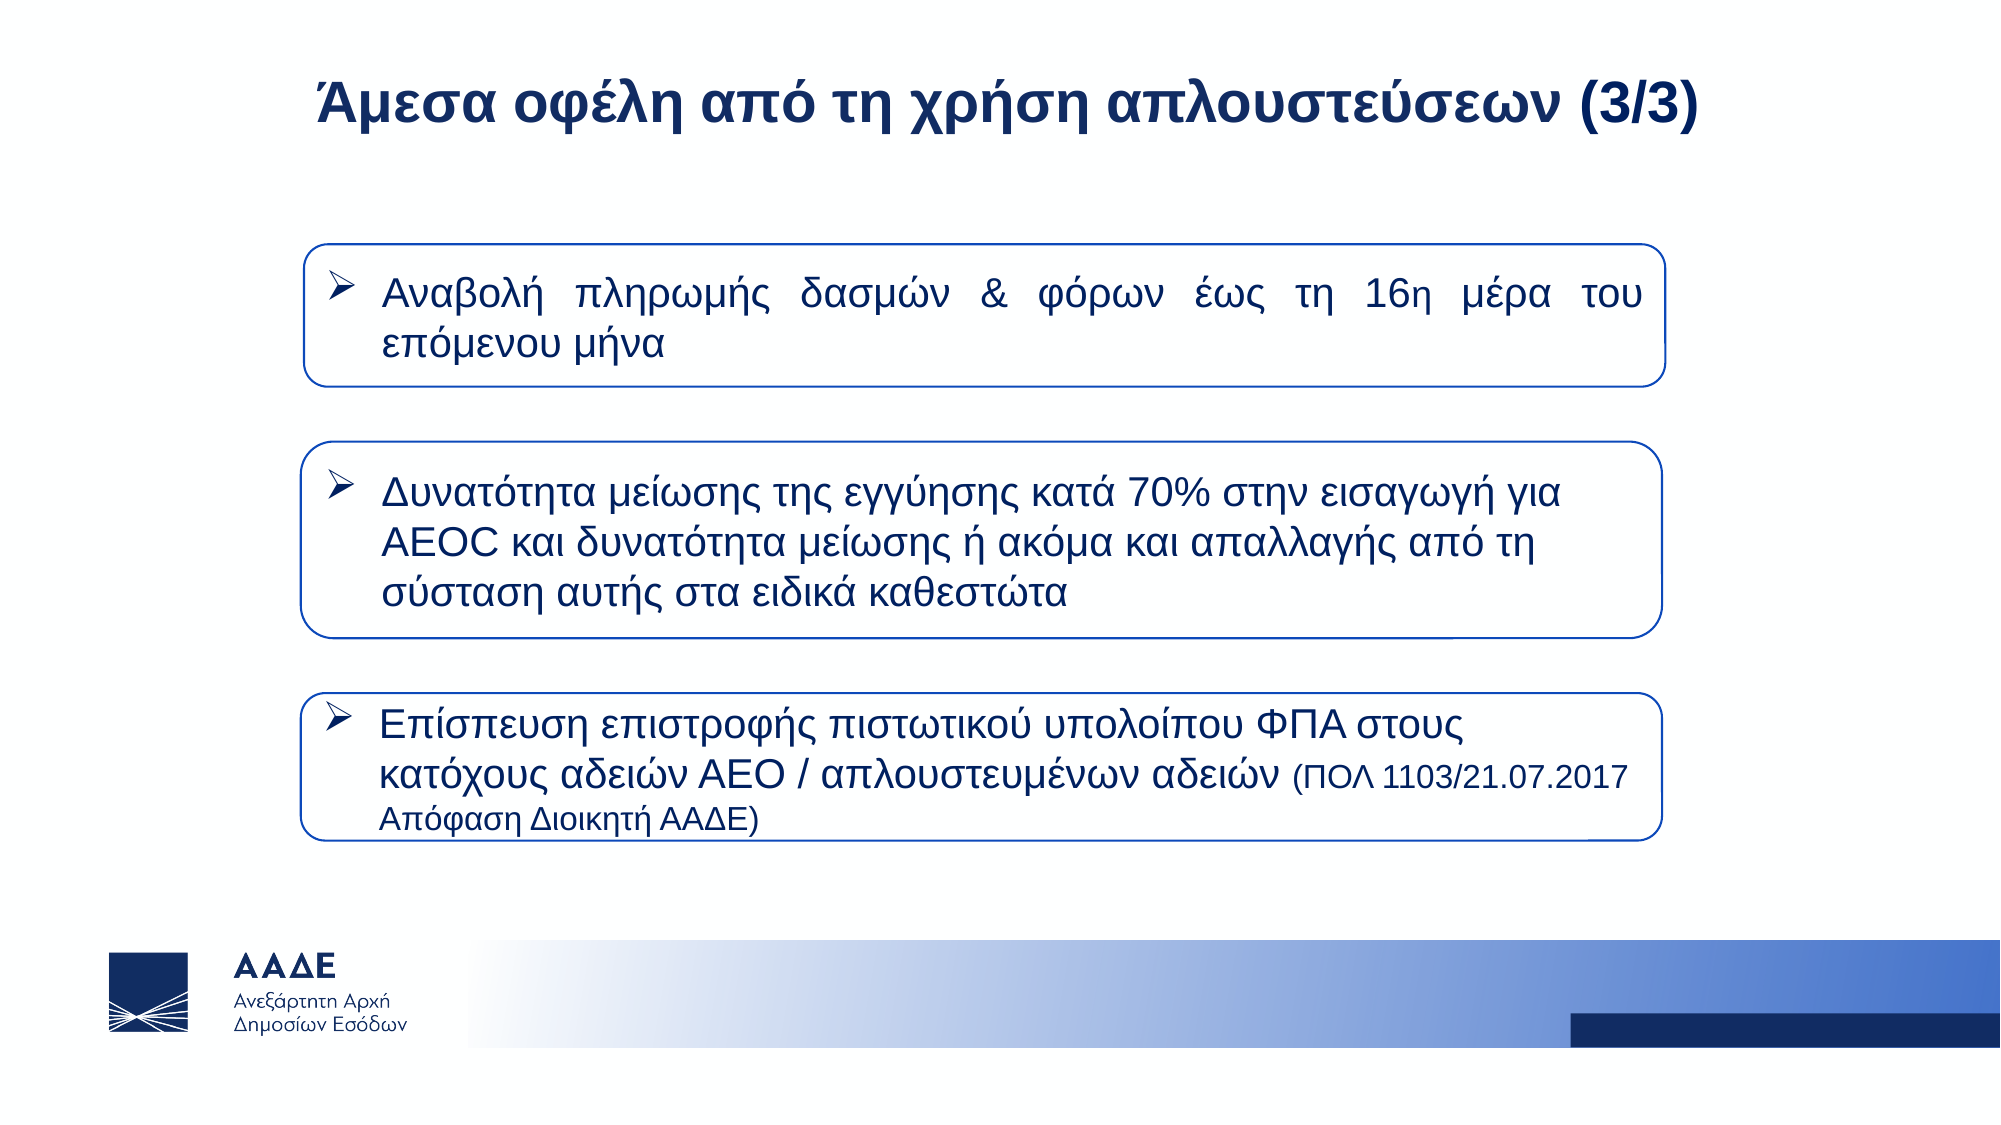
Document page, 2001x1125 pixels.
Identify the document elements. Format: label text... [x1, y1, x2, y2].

text_box Δυνατότητα μείωσης της εγγύησης κατά 70% στην εισαγωγή για ΑΕΟC και δυνατότητα μείωσης ή ακόμα και απαλλαγής από τη σύσταση αυτής στα ειδικά καθεστώτα [299, 440, 1664, 640]
title Άμεσα οφέλη από τη χρήση απλουστεύσεων (3/3) [109, 44, 1891, 163]
picture [43, 898, 473, 1090]
text_box Αναβολή πληρωμής δασμών & φόρων έως τη 16η μέρα του επόμενου μήνα [302, 243, 1667, 388]
text_box Επίσπευση επιστροφής πιστωτικού υπολοίπου ΦΠΑ στους κατόχους αδειών ΑΕΟ / απλουστευμένων αδειών (ΠΟΛ 1103/21.07.2017 Απόφαση Διοικητή ΑΑΔΕ) [299, 692, 1664, 842]
